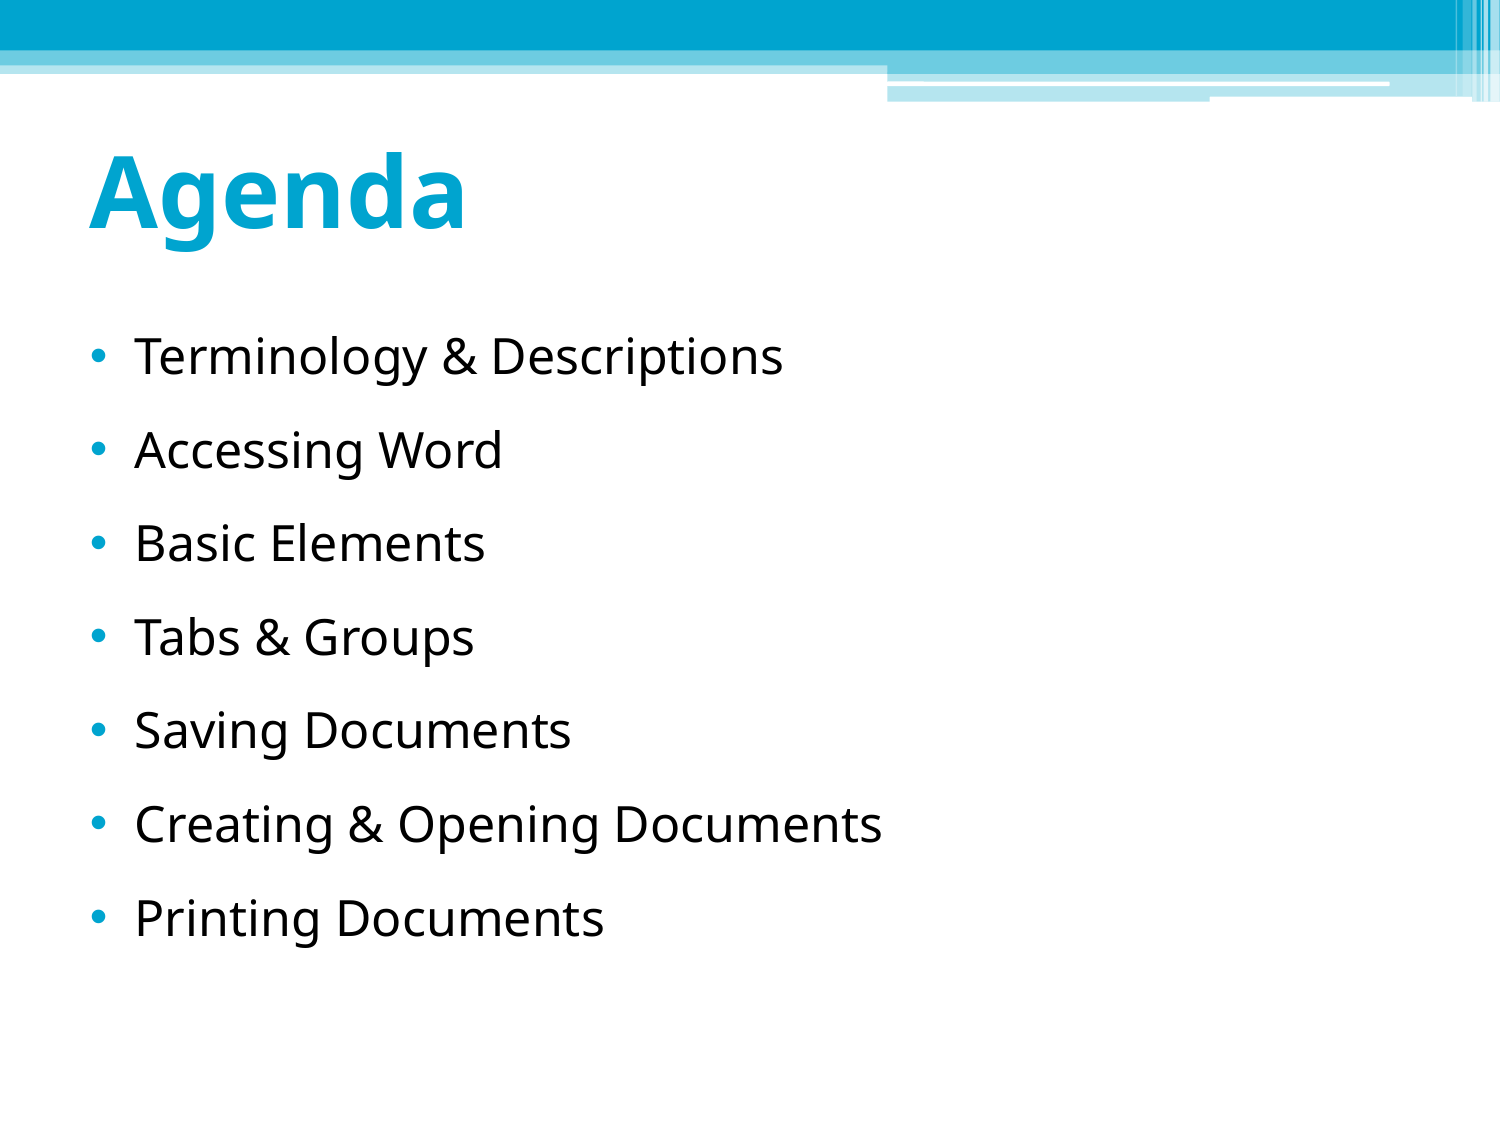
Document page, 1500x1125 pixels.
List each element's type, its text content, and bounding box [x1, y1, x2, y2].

list Terminology & Descriptions Accessing Word Basic Elements Tabs & Groups Saving Documents Creating & Opening Documents Printing Documents [75, 287, 1063, 1000]
title Agenda [75, 102, 1418, 275]
